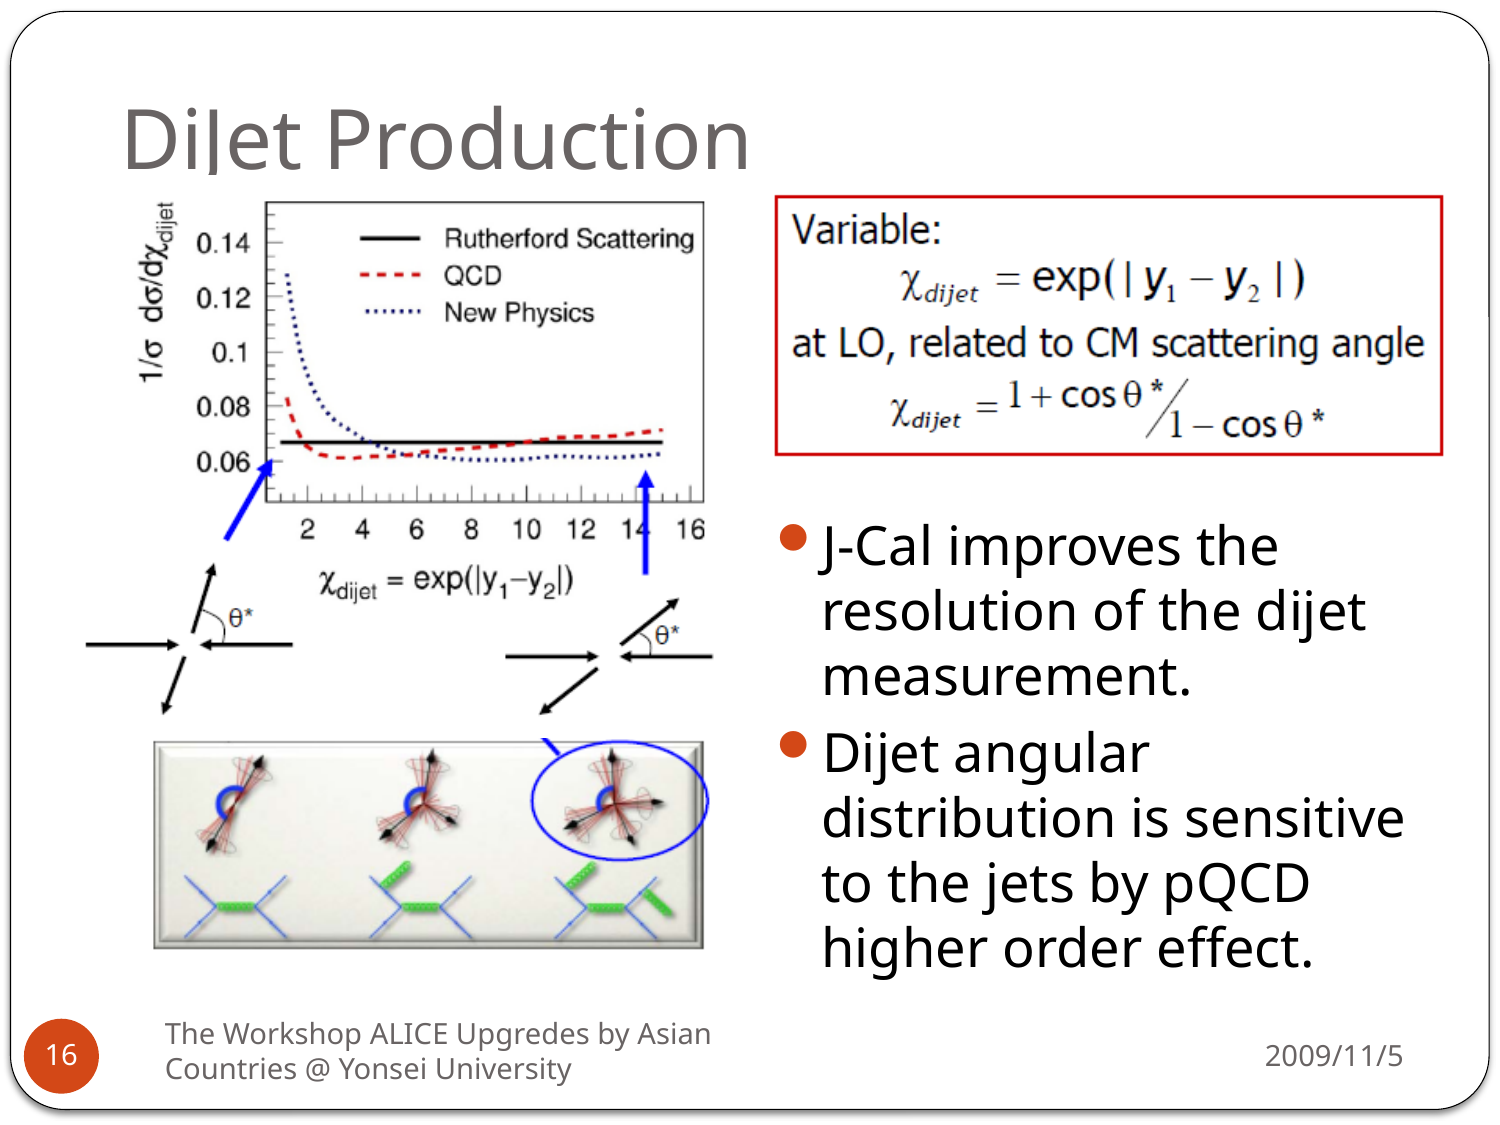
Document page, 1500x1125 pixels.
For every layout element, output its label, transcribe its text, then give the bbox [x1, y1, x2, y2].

slide_number 16 [23, 1018, 99, 1094]
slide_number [1012, 1015, 1419, 1094]
footer The Workshop ALICE Upgredes by Asian Countries @ Yonsei University [150, 1012, 800, 1088]
list J-Cal improves the resolution of the dijet measurement. Dijet angular distribution is sensitive to the jets by pQCD higher order effect. [761, 503, 1454, 994]
picture [58, 175, 728, 953]
title DiJet Production [105, 35, 1381, 201]
picture [761, 175, 1456, 472]
